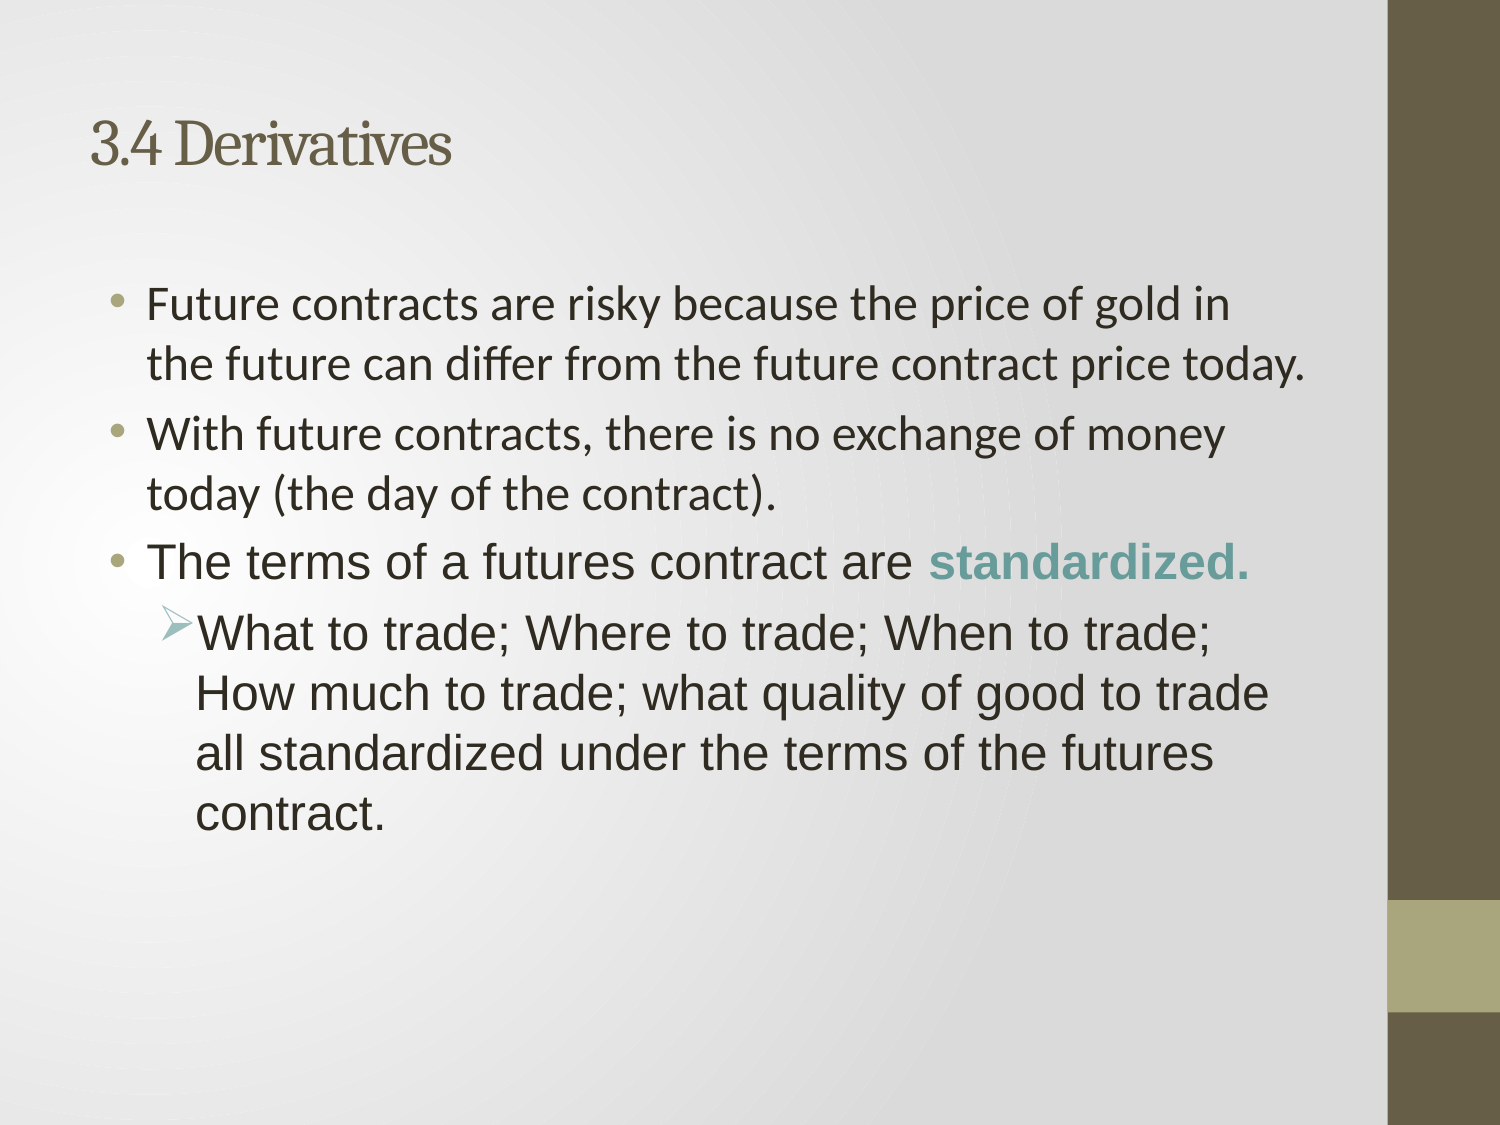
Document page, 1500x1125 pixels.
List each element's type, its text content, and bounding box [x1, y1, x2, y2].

list Future contracts are risky because the price of gold in the future can differ from the future contract price today. With future contracts, there is no exchange of money today (the day of the contract). The terms of a futures contract are standardized. What to trade; Where to trade; When to trade; How much to trade; what quality of good to trade all standardized under the terms of the futures contract. [75, 262, 1325, 1050]
title 3.4 Derivatives [75, 45, 1325, 233]
